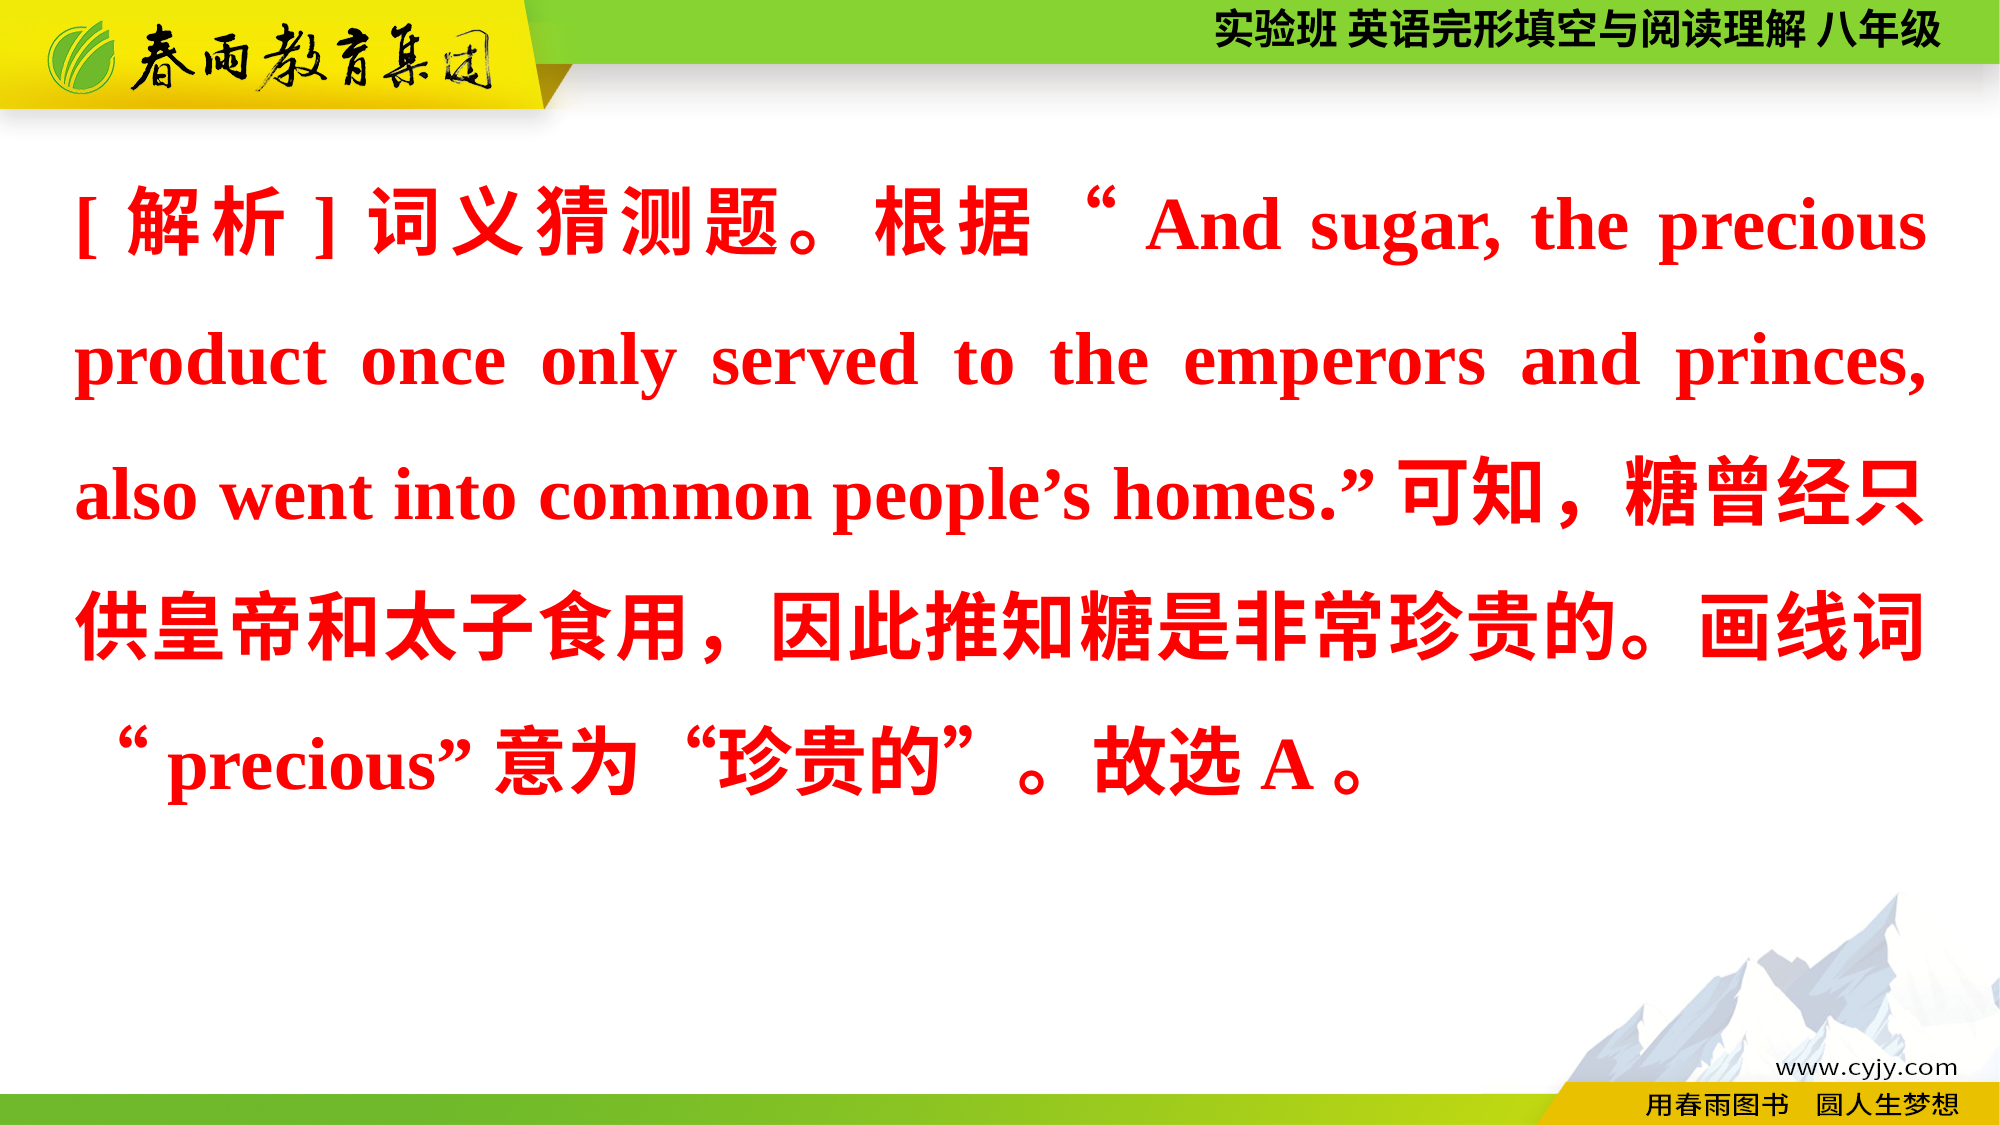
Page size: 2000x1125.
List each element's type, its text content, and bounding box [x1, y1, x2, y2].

picture [0, 0, 2000, 1125]
list [解析]词义猜测题。根据“And sugar, the precious product once only served to the emperors and princes, also went into common people’s homes.”可知，糖曾经只供皇帝和太子食用，因此推知糖是非常珍贵的。画线词“precious”意为“珍贵的”。故选A。 [59, 122, 1944, 820]
